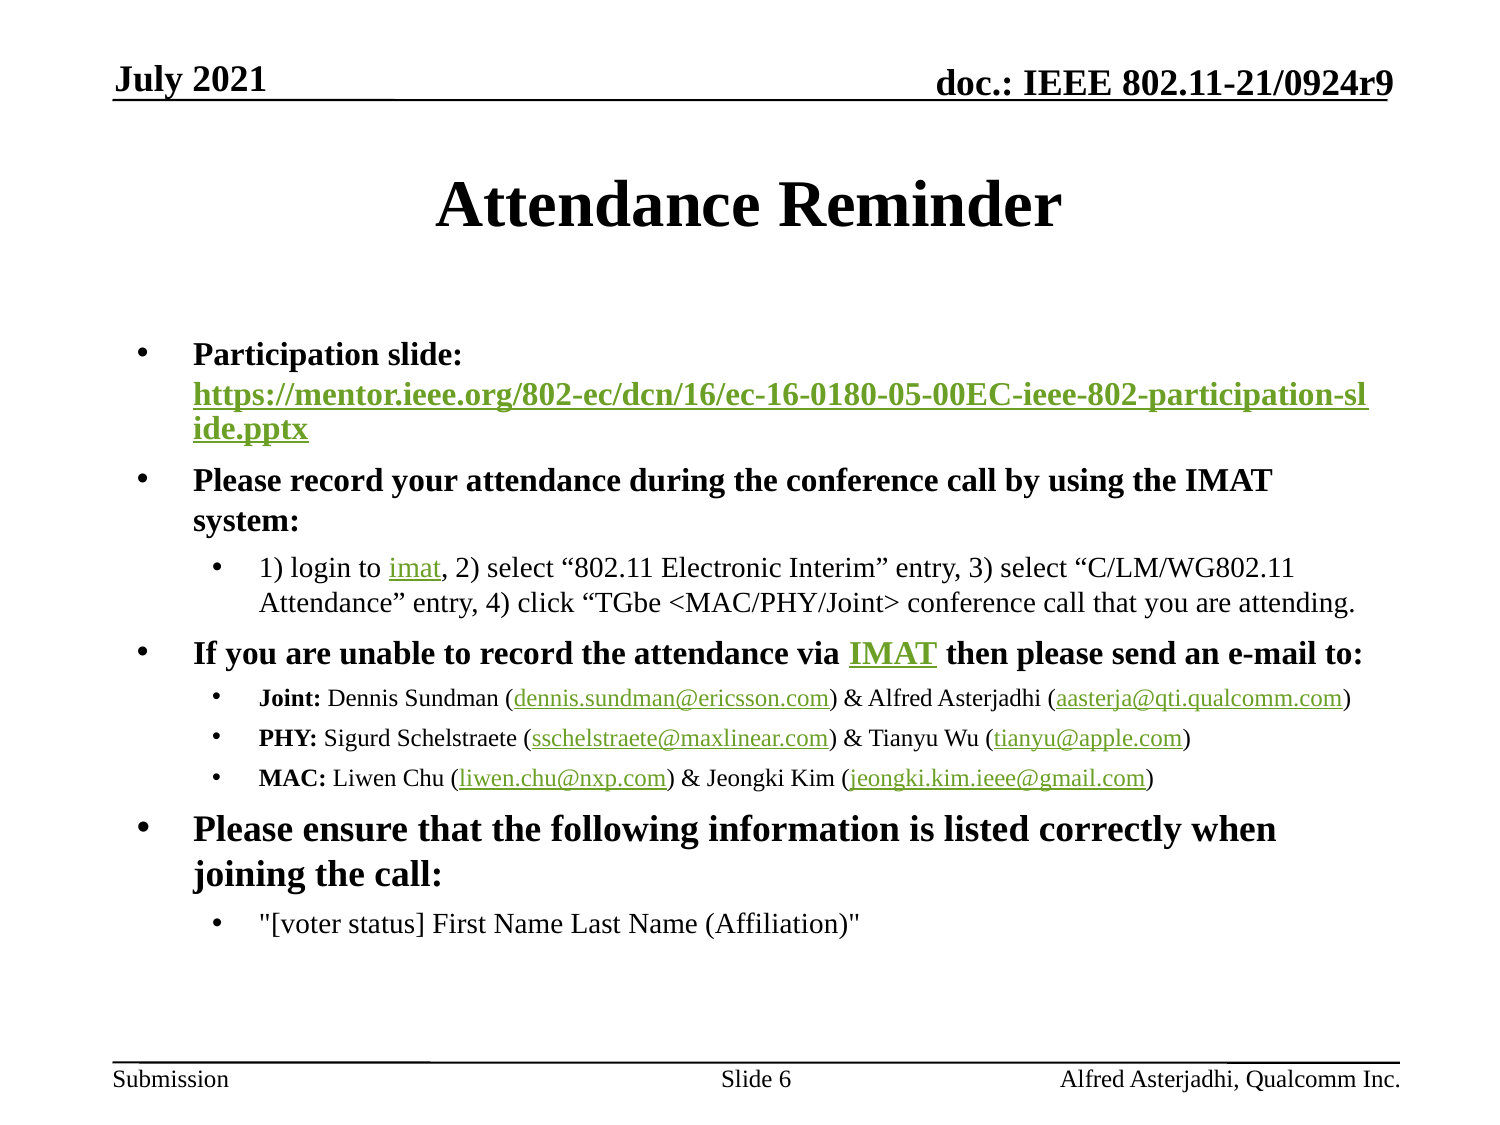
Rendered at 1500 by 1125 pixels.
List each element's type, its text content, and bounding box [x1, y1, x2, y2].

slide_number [114, 54, 423, 100]
slide_number Slide 6 [712, 1061, 800, 1123]
list Participation slide: https://mentor.ieee.org/802-ec/dcn/16/ec-16-0180-05-00EC-ieee-802-participation-slide.pptx Please record your attendance during the conference call by using the IMAT system: 1) login to imat, 2) select “802.11 Electronic Interim” entry, 3) select “C/LM/WG802.11 Attendance” entry, 4) click “TGbe <MAC/PHY/Joint> conference call that you are attending. If you are unable to record the attendance via IMAT then please send an e-mail to: Joint: Dennis Sundman (dennis.sundman@ericsson.com) & Alfred Asterjadhi (aasterja@qti.qualcomm.com) PHY: Sigurd Schelstraete (sschelstraete@maxlinear.com) & Tianyu Wu (tianyu@apple.com) MAC: Liwen Chu (liwen.chu@nxp.com) & Jeongki Kim (jeongki.kim.ieee@gmail.com) Please ensure that the following information is listed correctly when joining the call: "[voter status] First Name Last Name (Affiliation)" [112, 324, 1388, 1063]
title Attendance Reminder [112, 112, 1388, 288]
footer Alfred Asterjadhi, Qualcomm Inc. [878, 1061, 1402, 1093]
